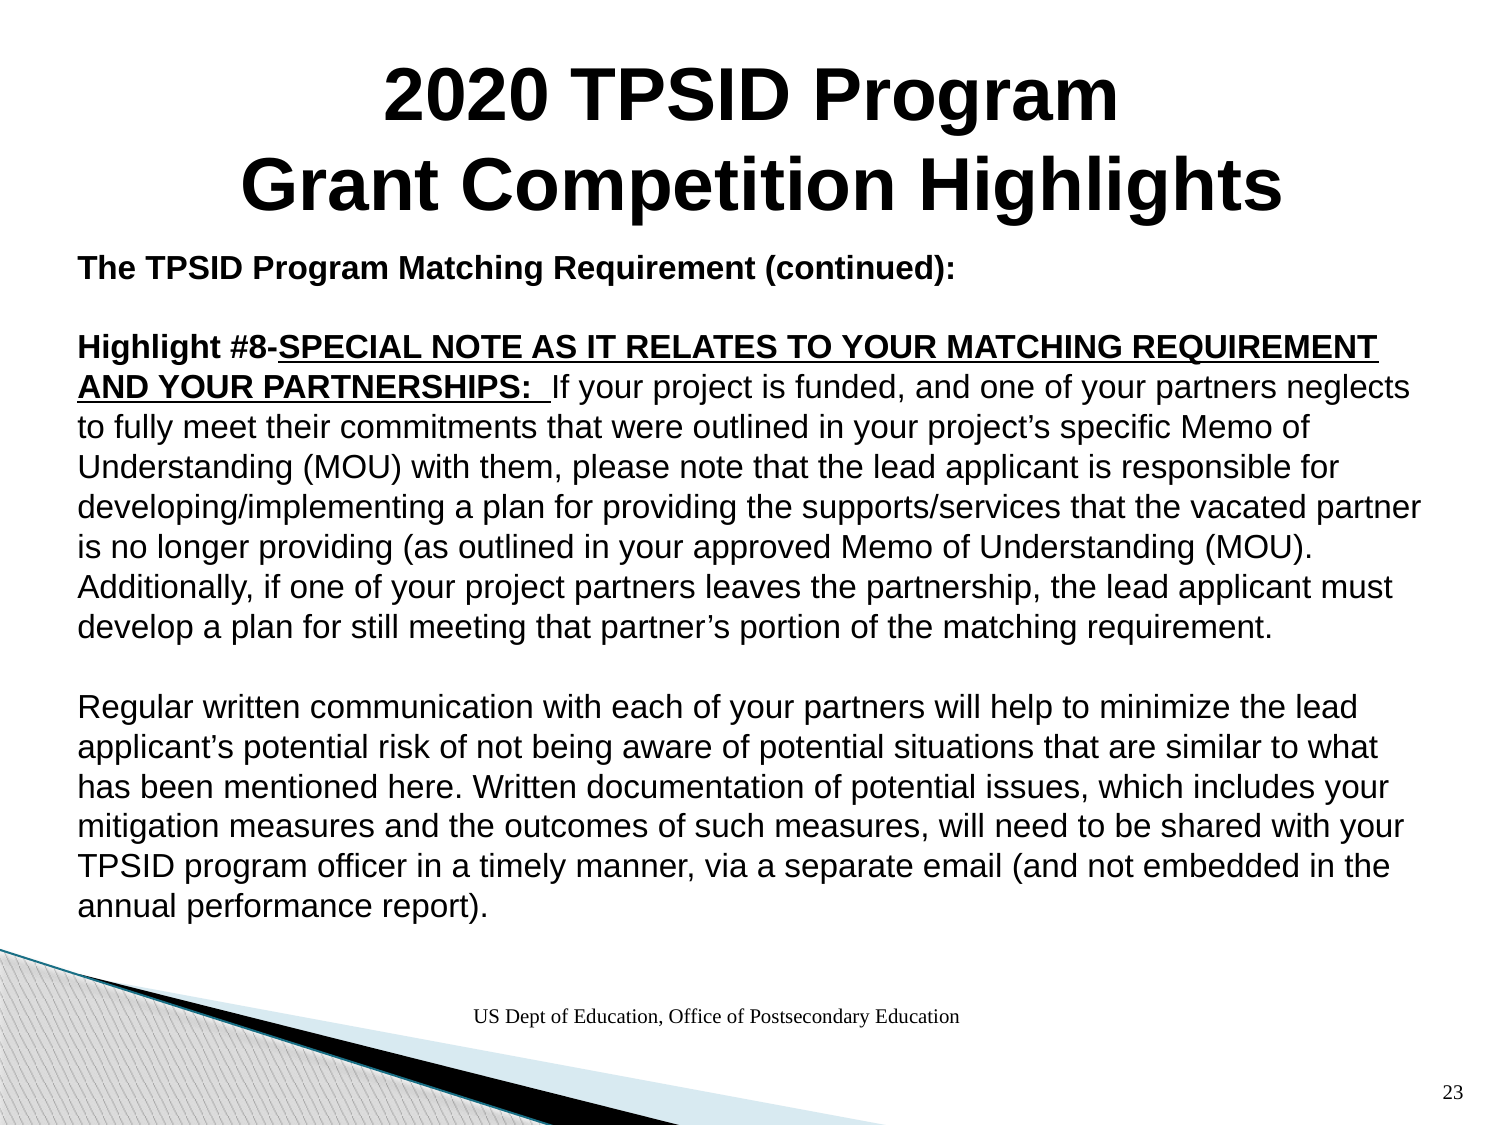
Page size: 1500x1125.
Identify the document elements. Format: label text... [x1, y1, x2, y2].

text_box The TPSID Program Matching Requirement (continued): Highlight #8-SPECIAL NOTE AS IT RELATES TO YOUR MATCHING REQUIREMENT AND YOUR PARTNERSHIPS: If your project is funded, and one of your partners neglects to fully meet their commitments that were outlined in your project’s specific Memo of Understanding (MOU) with them, please note that the lead applicant is responsible for developing/implementing a plan for providing the supports/services that the vacated partner is no longer providing (as outlined in your approved Memo of Understanding (MOU). Additionally, if one of your project partners leaves the partnership, the lead applicant must develop a plan for still meeting that partner’s portion of the matching requirement. Regular written communication with each of your partners will help to minimize the lead applicant’s potential risk of not being aware of potential situations that are similar to what has been mentioned here. Written documentation of potential issues, which includes your mitigation measures and the outcomes of such measures, will need to be shared with your TPSID program officer in a timely manner, via a separate email (and not embedded in the annual performance report). [62, 238, 1463, 1052]
title 2020 TPSID Program Grant Competition Highlights [87, 37, 1438, 238]
slide_number 23 [1418, 1051, 1479, 1112]
